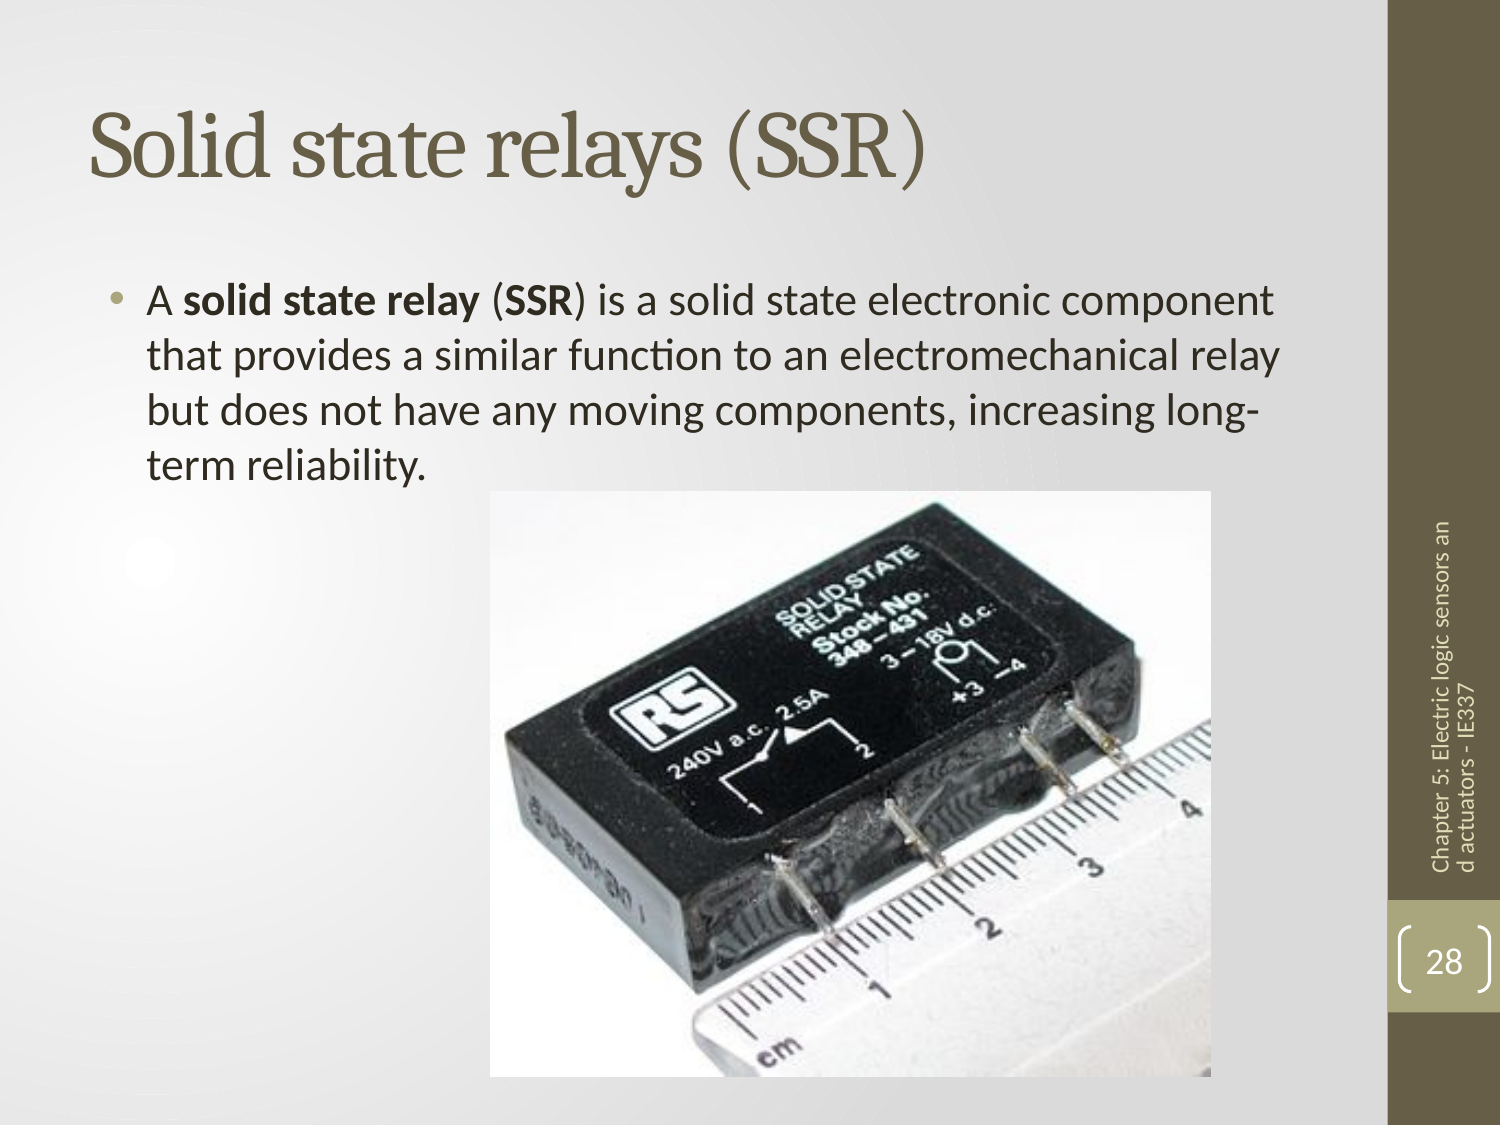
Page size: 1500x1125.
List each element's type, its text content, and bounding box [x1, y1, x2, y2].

footer Chapter 5: Electric logic sensors and actuators - IE337 [1408, 500, 1469, 889]
list A solid state relay (SSR) is a solid state electronic component that provides a similar function to an electromechanical relay but does not have any moving components, increasing long-term reliability. [75, 262, 1325, 1050]
title Solid state relays (SSR) [75, 45, 1325, 233]
picture [489, 491, 1212, 1078]
slide_number 28 [1397, 925, 1492, 994]
